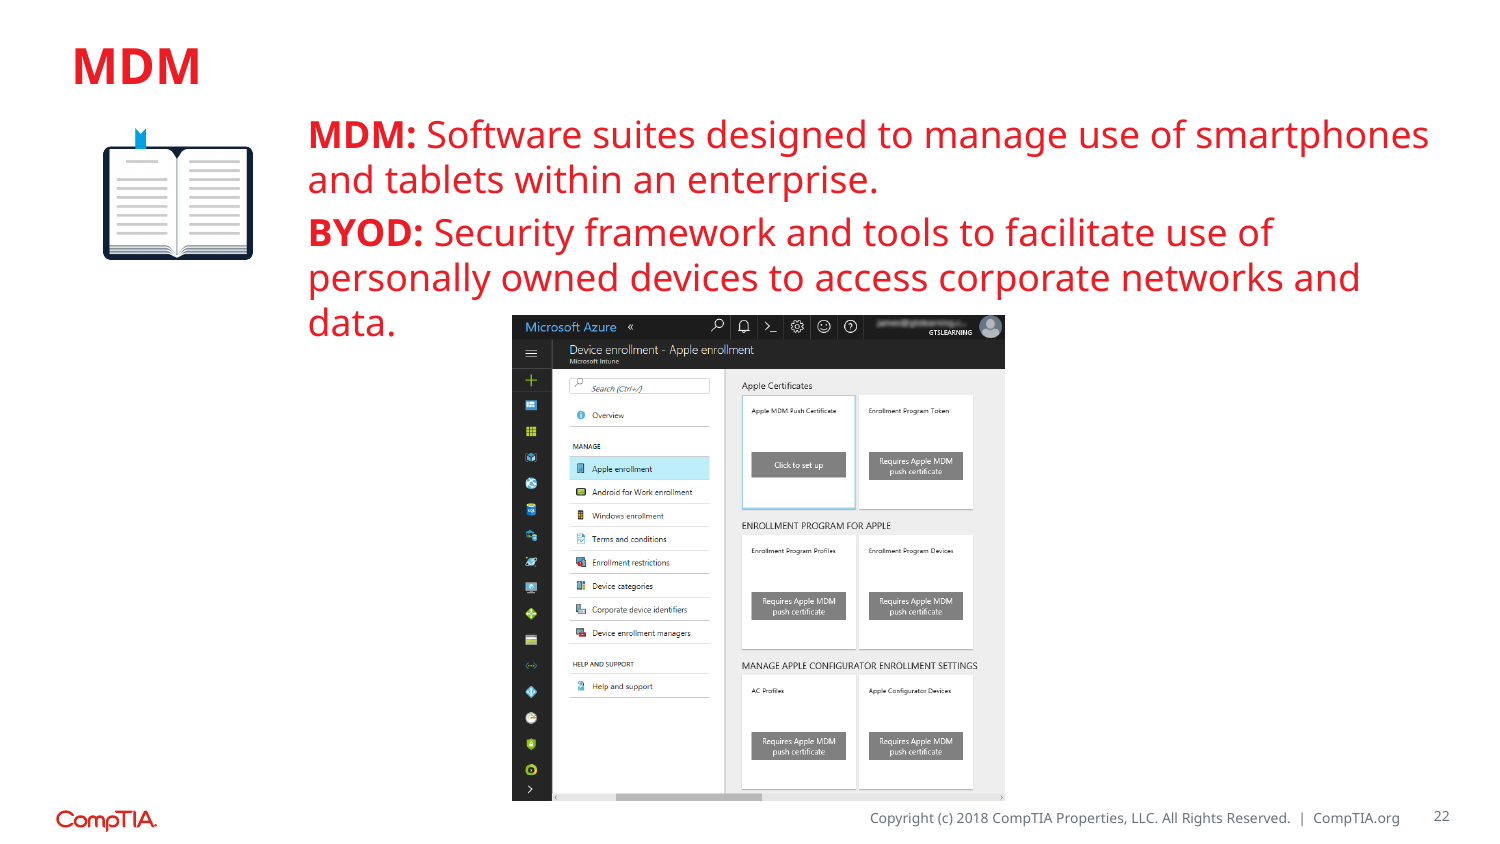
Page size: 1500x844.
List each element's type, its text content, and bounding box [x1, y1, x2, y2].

title MDM [56, 12, 1444, 117]
list MDM: Software suites designed to manage use of smartphones and tablets within an enterprise. BYOD: Security framework and tools to facilitate use of personally owned devices to access corporate networks and data. [292, 103, 1450, 198]
slide_number 22 [1407, 800, 1450, 835]
picture [103, 128, 253, 260]
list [511, 315, 1006, 801]
